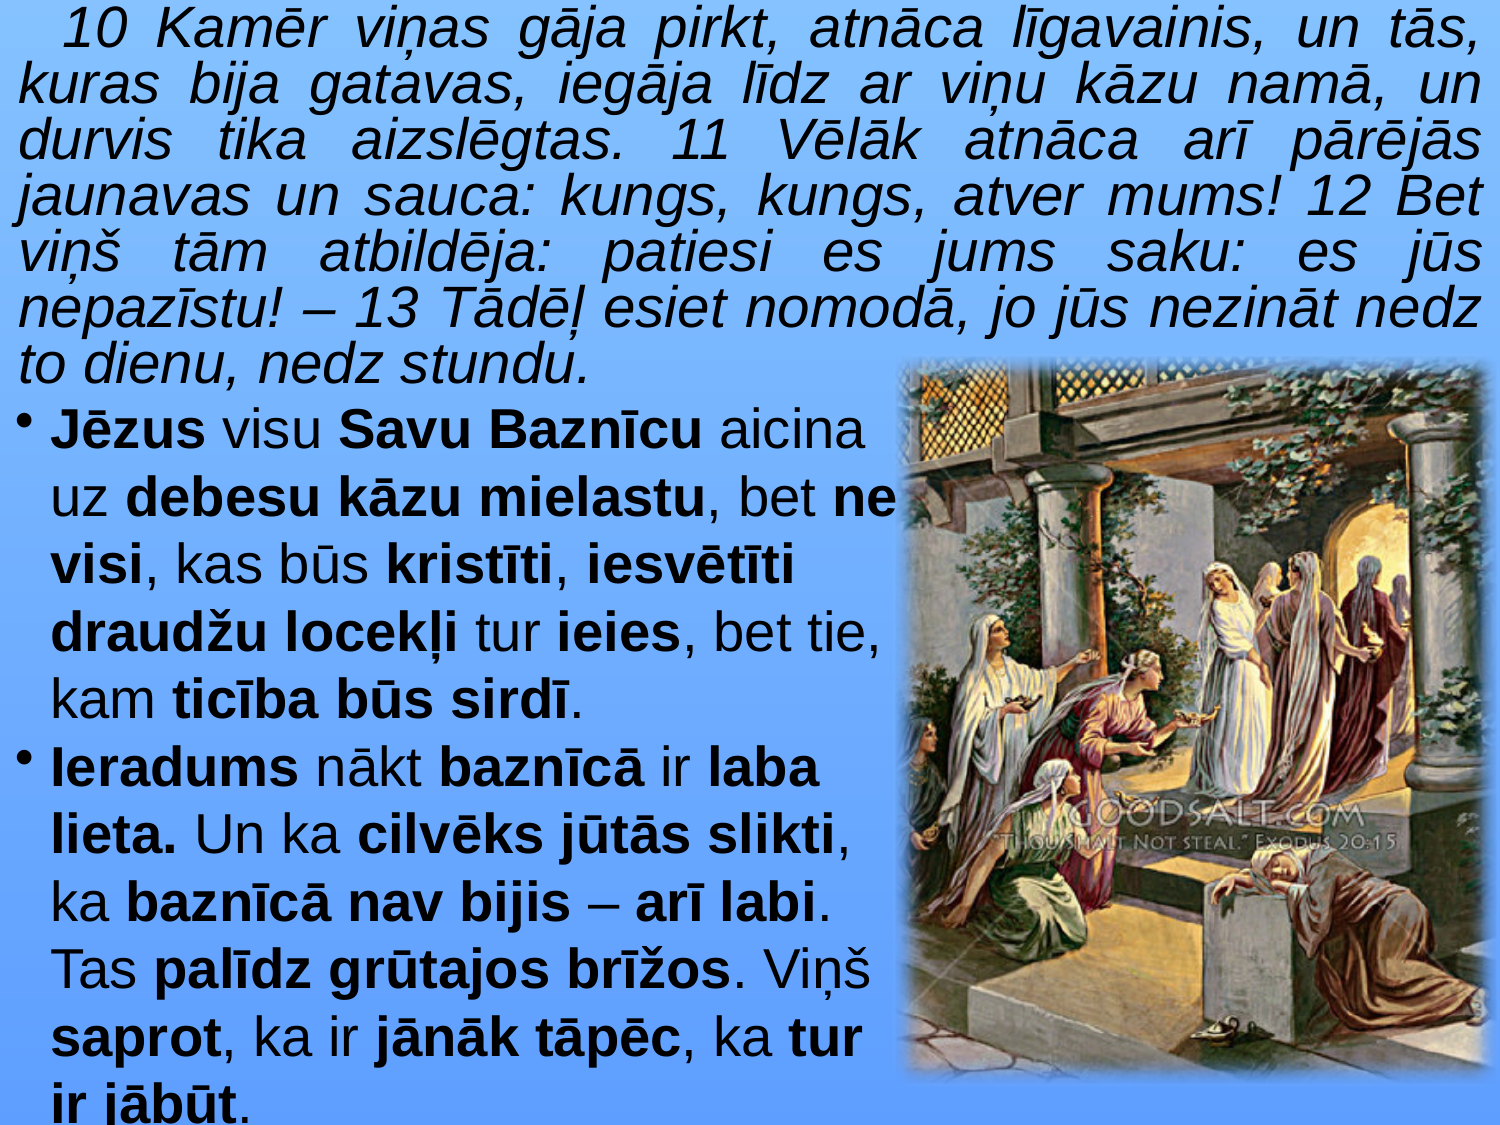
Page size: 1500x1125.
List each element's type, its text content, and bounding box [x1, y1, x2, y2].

list 10 Kamēr viņas gāja pirkt, atnāca līgavainis, un tās, kuras bija gatavas, iegāja līdz ar viņu kāzu namā, un durvis tika aizslēgtas. 11 Vēlāk atnāca arī pārējās jaunavas un sauca: kungs, kungs, atver mums! 12 Bet viņš tām atbildēja: patiesi es jums saku: es jūs nepazīstu! – 13 Tādēļ esiet nomodā, jo jūs nezināt nedz to dienu, nedz stundu. [0, 0, 1500, 194]
text_box Jēzus visu Savu Baznīcu aicina uz debesu kāzu mielastu, bet ne visi, kas būs kristīti, iesvētīti draudžu locekļi tur ieies, bet tie, kam ticība būs sirdī. Ieradums nākt baznīcā ir laba lieta. Un ka cilvēks jūtās slikti, ka baznīcā nav bijis – arī labi. Tas palīdz grūtajos brīžos. Viņš saprot, ka ir jānāk tāpēc, ka tur ir jābūt. [0, 385, 916, 1125]
picture [890, 351, 1500, 1089]
